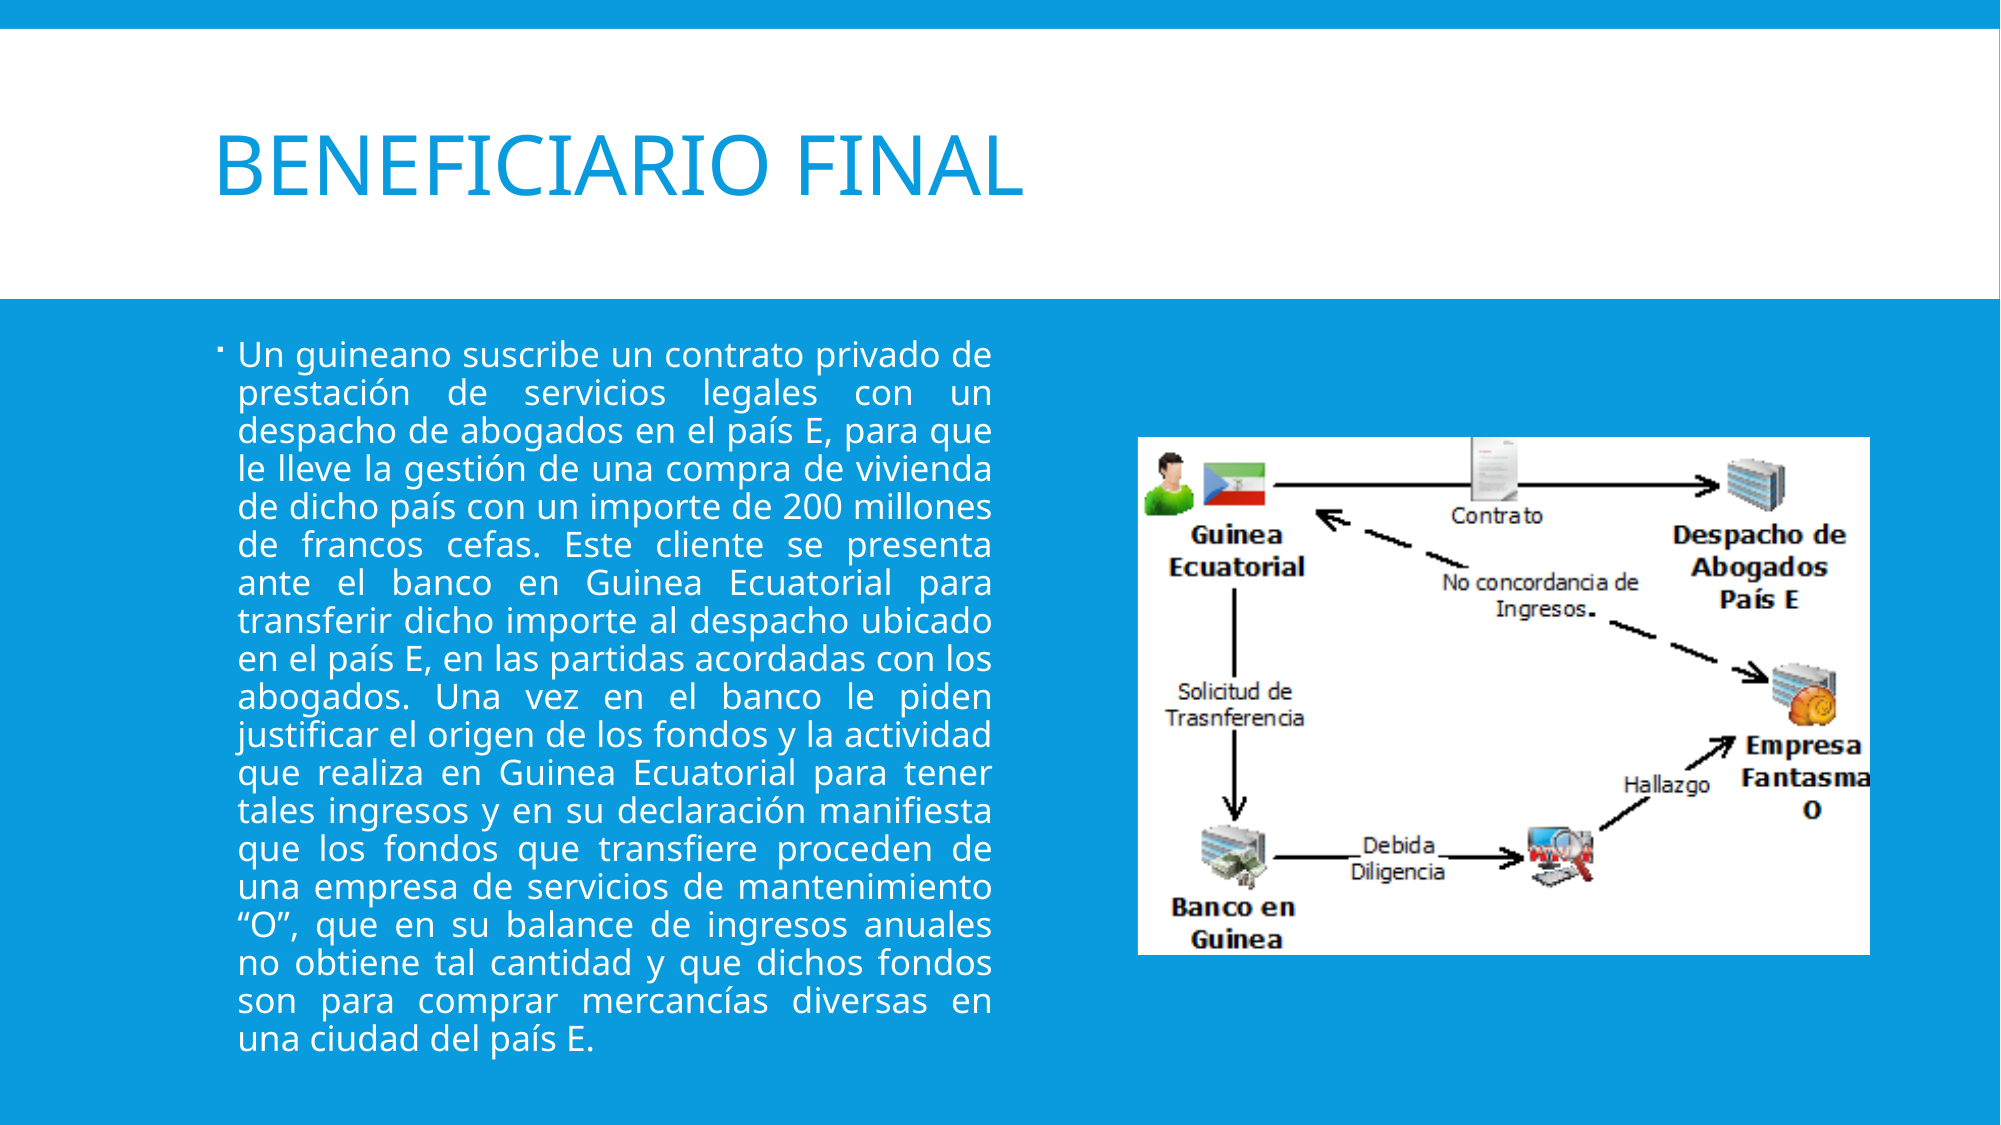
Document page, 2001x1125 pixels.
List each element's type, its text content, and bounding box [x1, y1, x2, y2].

list Un guineano suscribe un contrato privado de prestación de servicios legales con un despacho de abogados en el país E, para que le lleve la gestión de una compra de vivienda de dicho país con un importe de 200 millones de francos cefas. Este cliente se presenta ante el banco en Guinea Ecuatorial para transferir dicho importe al despacho ubicado en el país E, en las partidas acordadas con los abogados. Una vez en el banco le piden justificar el origen de los fondos y la actividad que realiza en Guinea Ecuatorial para tener tales ingresos y en su declaración manifiesta que los fondos que transfiere proceden de una empresa de servicios de mantenimiento “O”, que en su balance de ingresos anuales no obtiene tal cantidad y que dichos fondos son para comprar mercancías diversas en una ciudad del país E. [197, 329, 1010, 1094]
picture [1138, 438, 1869, 954]
title Beneficiario FINAL [197, 46, 1803, 294]
